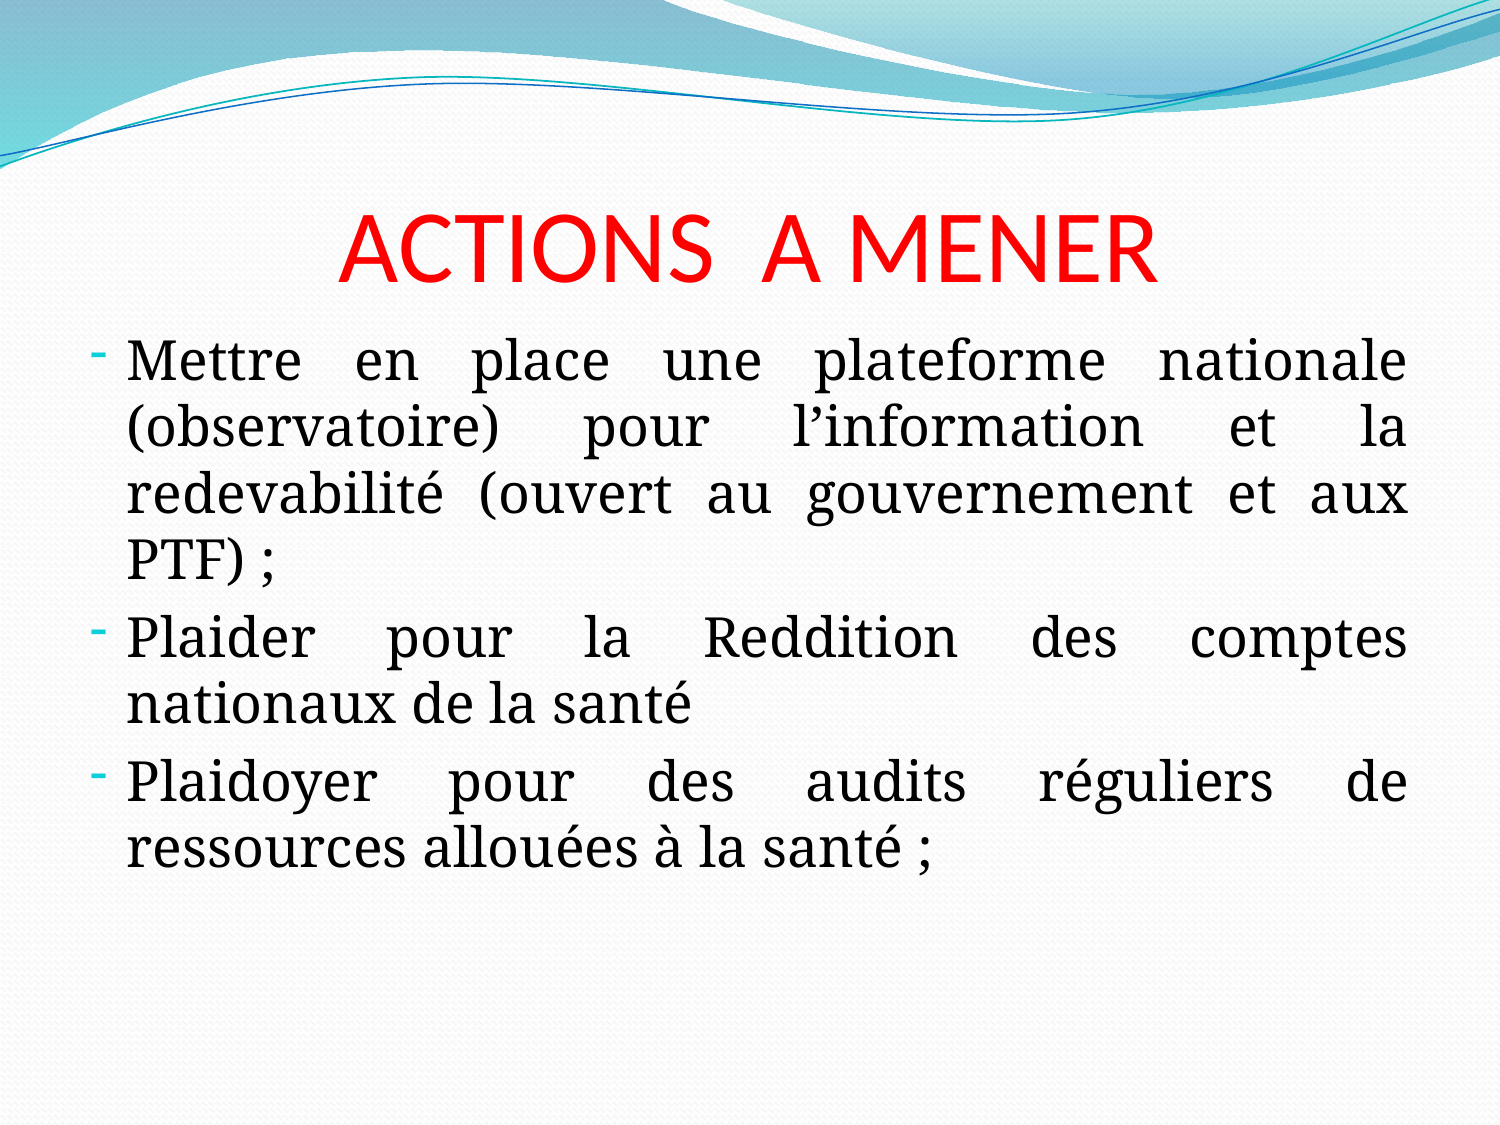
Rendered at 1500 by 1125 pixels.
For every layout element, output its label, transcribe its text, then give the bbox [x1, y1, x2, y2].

title ACTIONS A MENER [75, 115, 1425, 303]
list Mettre en place une plateforme nationale (observatoire) pour l’information et la redevabilité (ouvert au gouvernement et aux PTF) ; Plaider pour la Reddition des comptes nationaux de la santé Plaidoyer pour des audits réguliers de ressources allouées à la santé ; [75, 317, 1425, 891]
